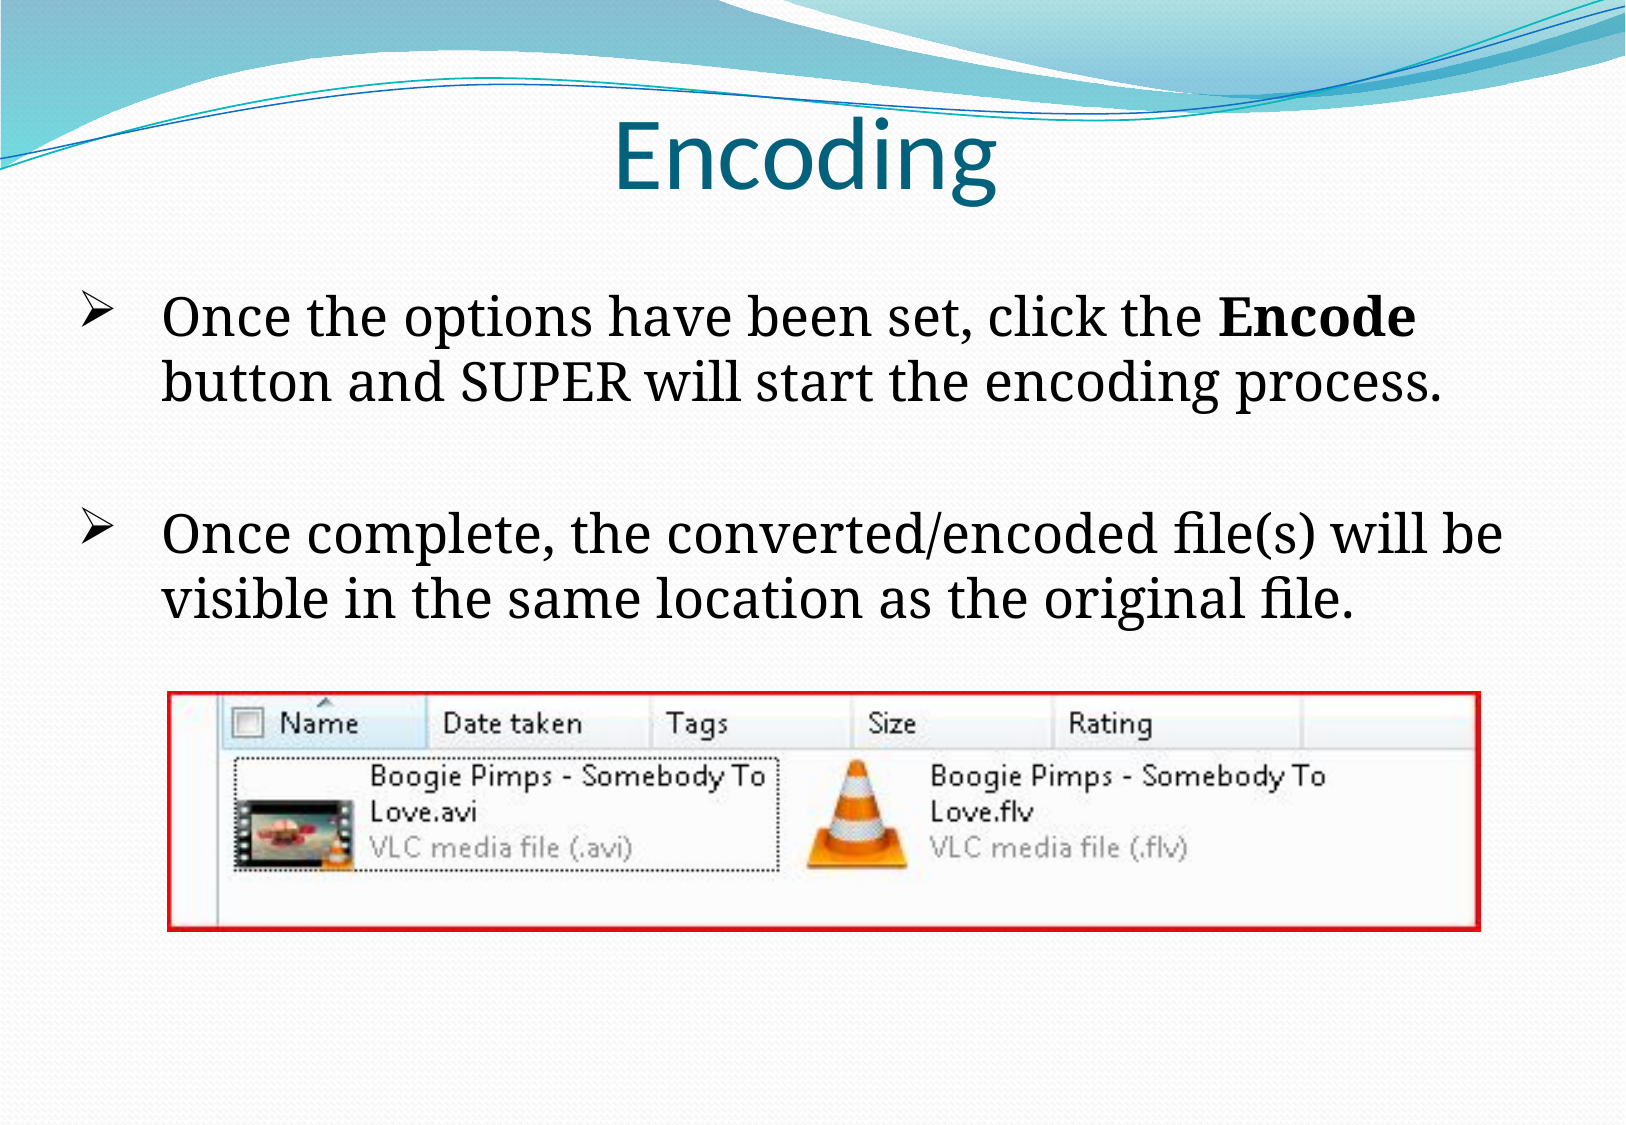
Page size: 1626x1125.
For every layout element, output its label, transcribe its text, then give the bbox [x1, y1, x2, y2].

title Encoding [74, 93, 1537, 211]
picture [167, 691, 1481, 932]
list Once the options have been set, click the Encode button and SUPER will start the encoding process. Once complete, the converted/encoded file(s) will be visible in the same location as the original file. [62, 199, 1575, 774]
